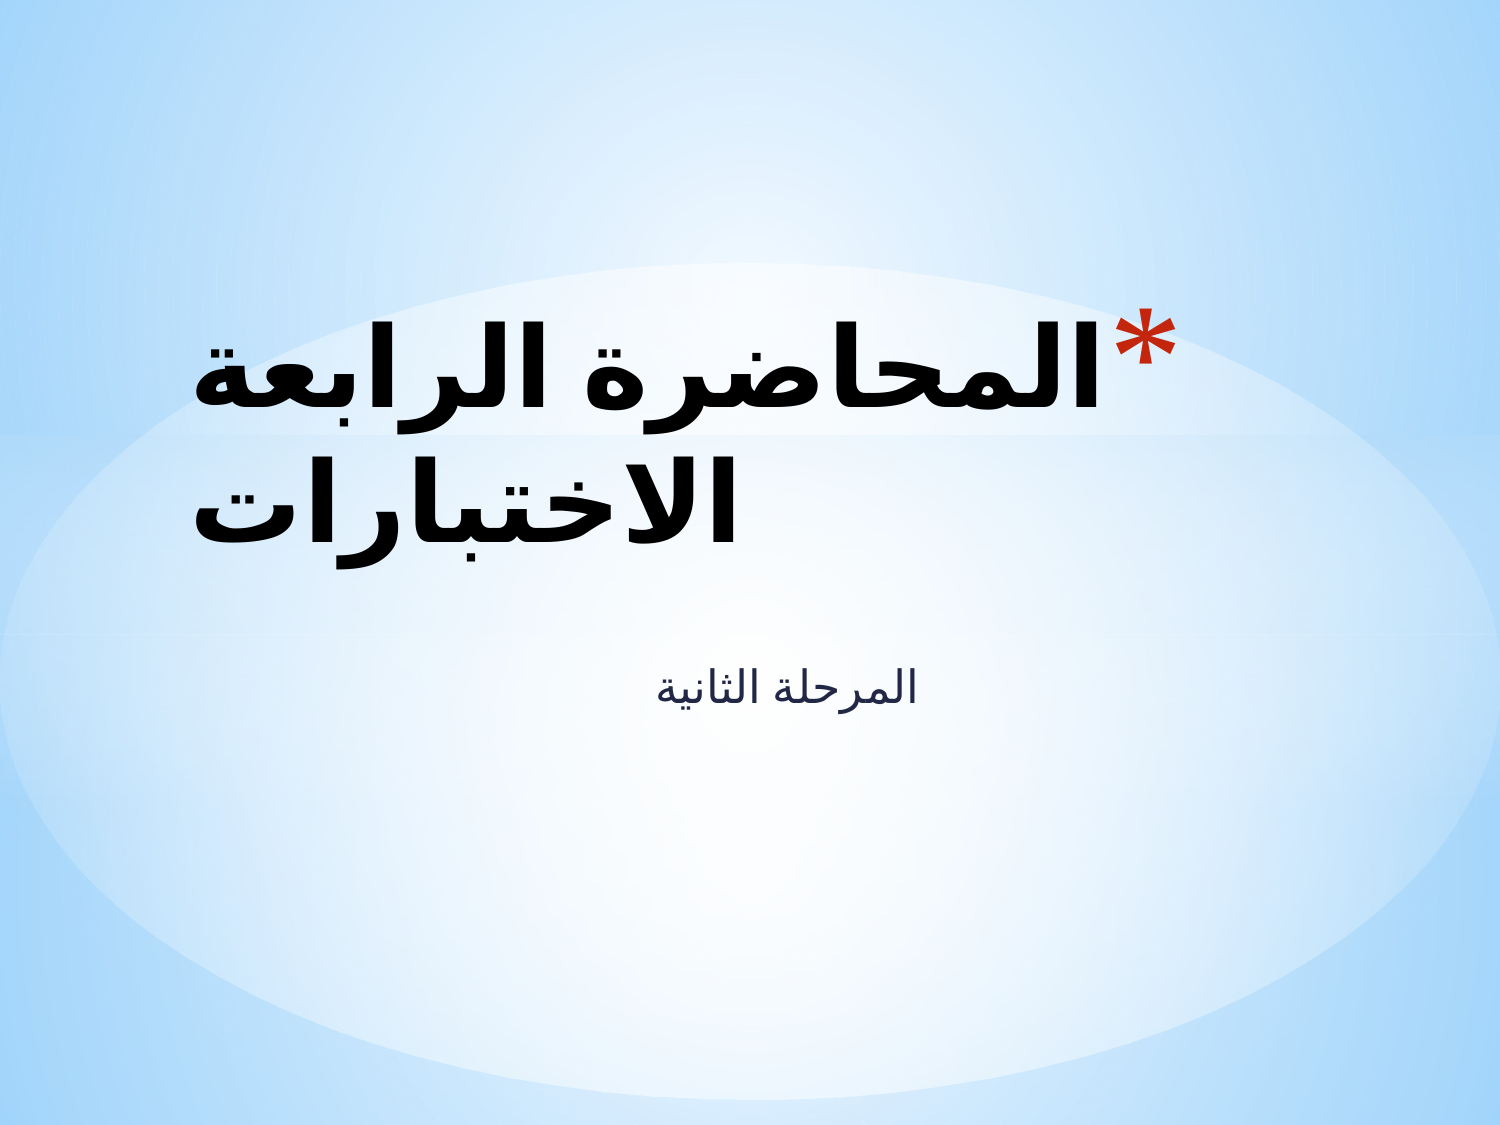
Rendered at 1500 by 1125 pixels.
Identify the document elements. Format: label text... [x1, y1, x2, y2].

title المحاضرة الرابعة الاختبارات [174, 287, 1353, 582]
subtitle المرحلة الثانية [324, 650, 1250, 795]
